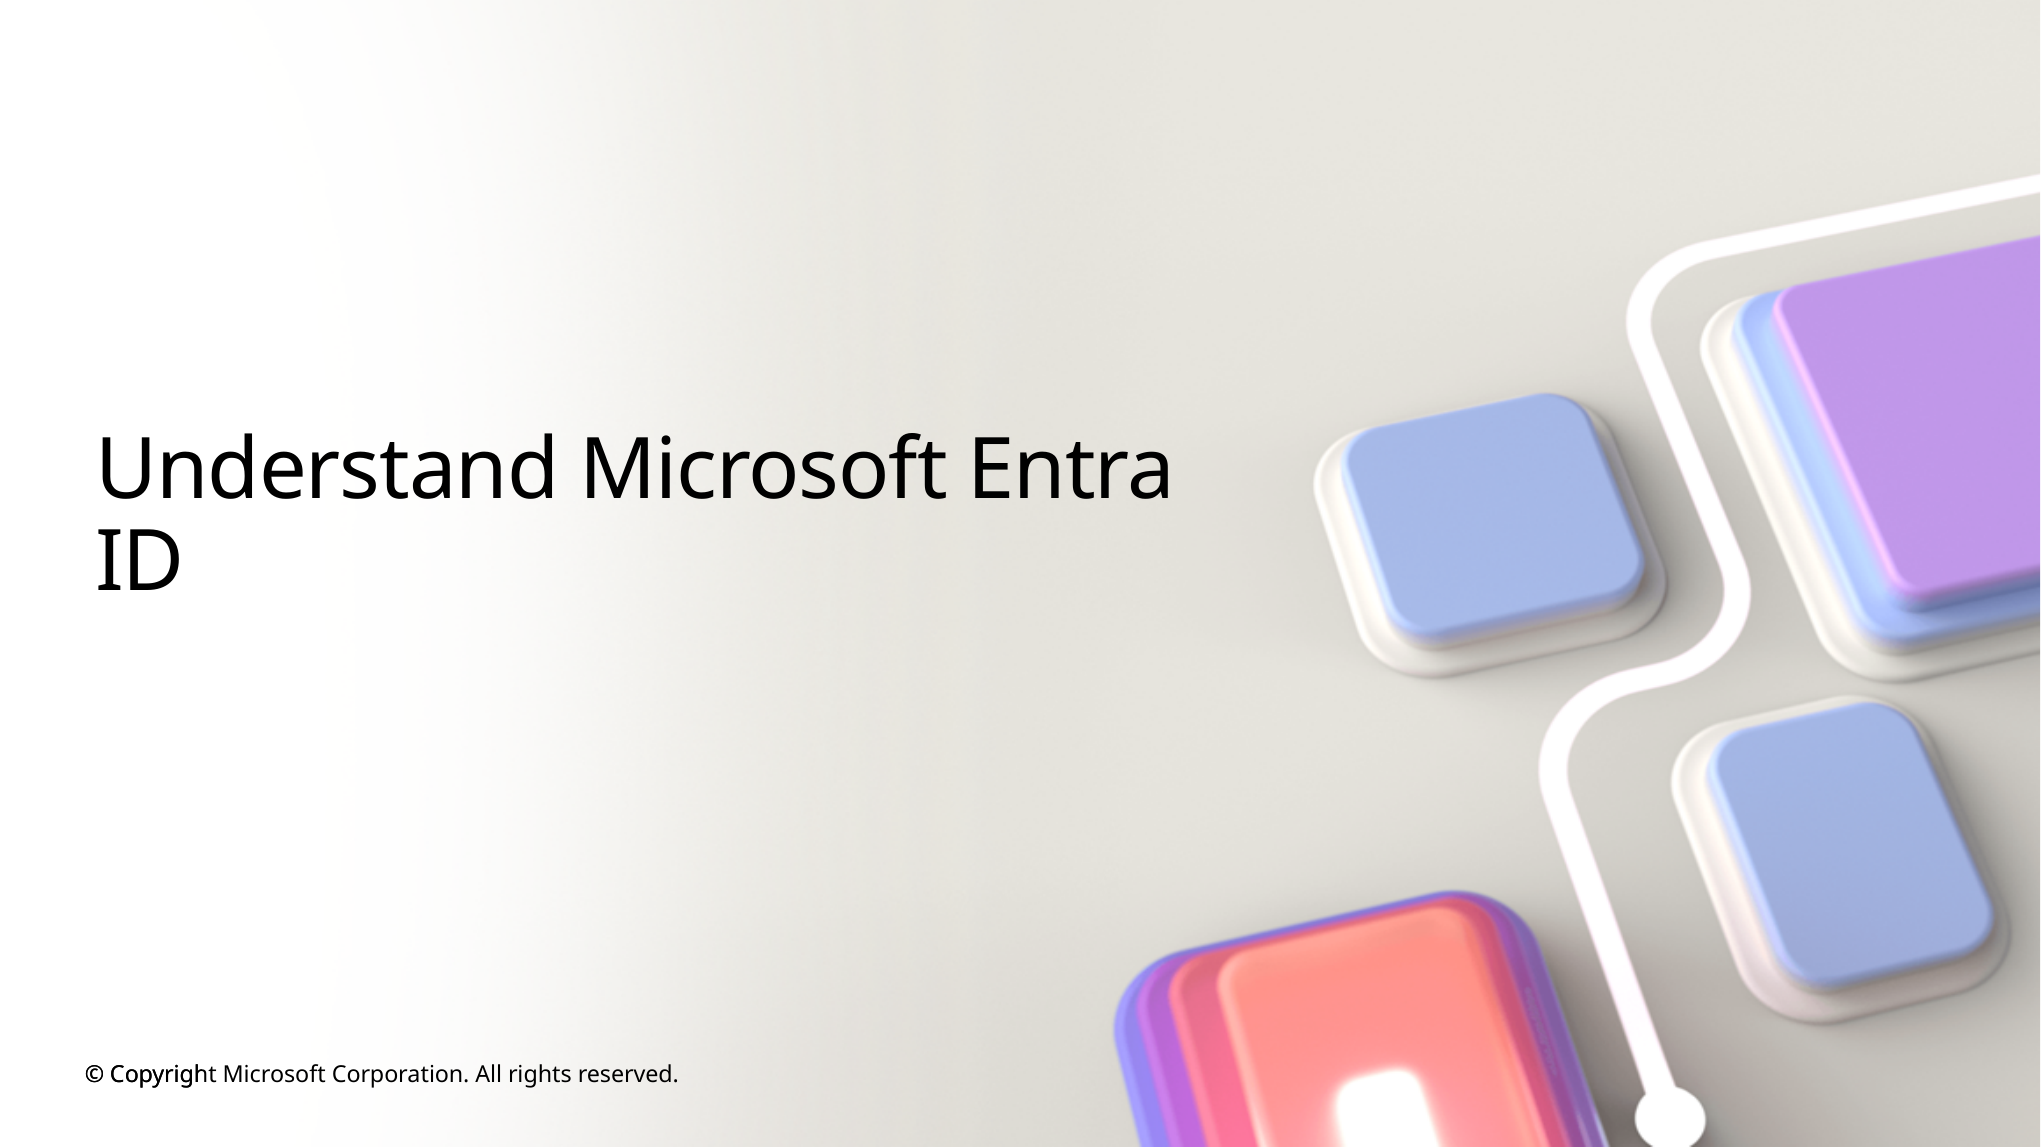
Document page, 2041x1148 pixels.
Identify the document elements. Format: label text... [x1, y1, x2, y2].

picture [202, 0, 2041, 1147]
title Understand Microsoft Entra ID [95, 483, 1273, 609]
